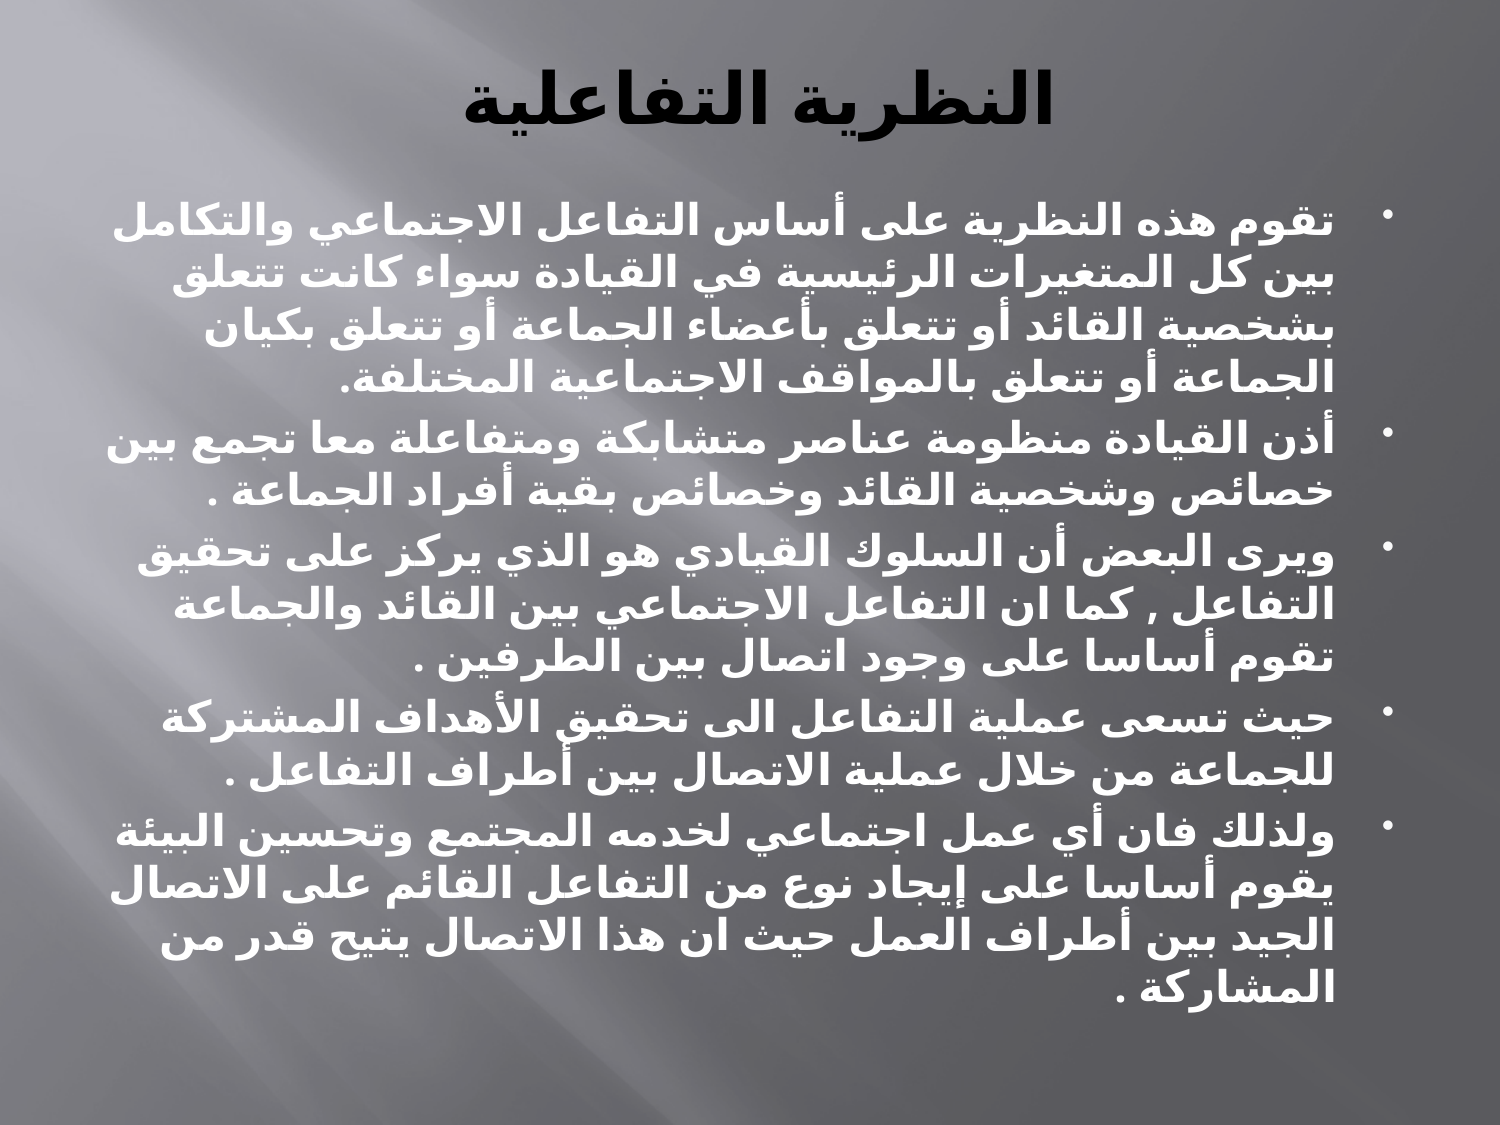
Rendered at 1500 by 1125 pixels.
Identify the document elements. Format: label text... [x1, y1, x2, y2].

list تقوم هذه النظرية على أساس التفاعل الاجتماعي والتكامل بين كل المتغيرات الرئيسية في القيادة سواء كانت تتعلق بشخصية القائد أو تتعلق بأعضاء الجماعة أو تتعلق بكيان الجماعة أو تتعلق بالمواقف الاجتماعية المختلفة. أذن القيادة منظومة عناصر متشابكة ومتفاعلة معا تجمع بين خصائص وشخصية القائد وخصائص بقية أفراد الجماعة . ويرى البعض أن السلوك القيادي هو الذي يركز على تحقيق التفاعل , كما ان التفاعل الاجتماعي بين القائد والجماعة تقوم أساسا على وجود اتصال بين الطرفين . حيث تسعى عملية التفاعل الى تحقيق الأهداف المشتركة للجماعة من خلال عملية الاتصال بين أطراف التفاعل . ولذلك فان أي عمل اجتماعي لخدمه المجتمع وتحسين البيئة يقوم أساسا على إيجاد نوع من التفاعل القائم على الاتصال الجيد بين أطراف العمل حيث ان هذا الاتصال يتيح قدر من المشاركة . [75, 184, 1425, 1035]
title النظرية التفاعلية [75, 45, 1425, 184]
